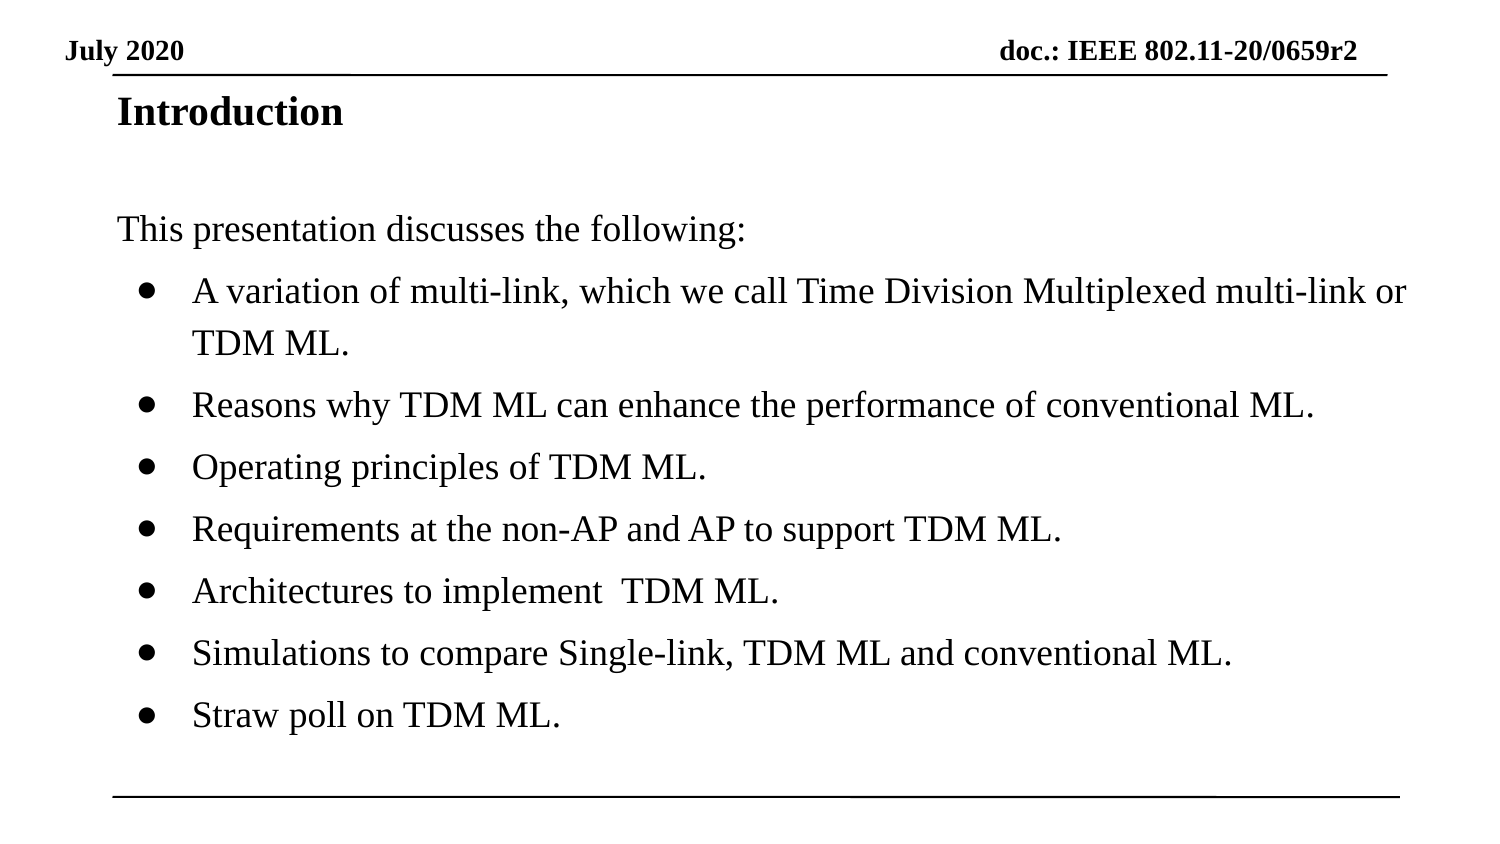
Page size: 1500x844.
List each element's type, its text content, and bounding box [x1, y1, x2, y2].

list Introduction This presentation discusses the following: A variation of multi-link, which we call Time Division Multiplexed multi-link or TDM ML. Reasons why TDM ML can enhance the performance of conventional ML. Operating principles of TDM ML. Requirements at the non-AP and AP to support TDM ML. Architectures to implement TDM ML. Simulations to compare Single-link, TDM ML and conventional ML. Straw poll on TDM ML. [105, 70, 1484, 789]
